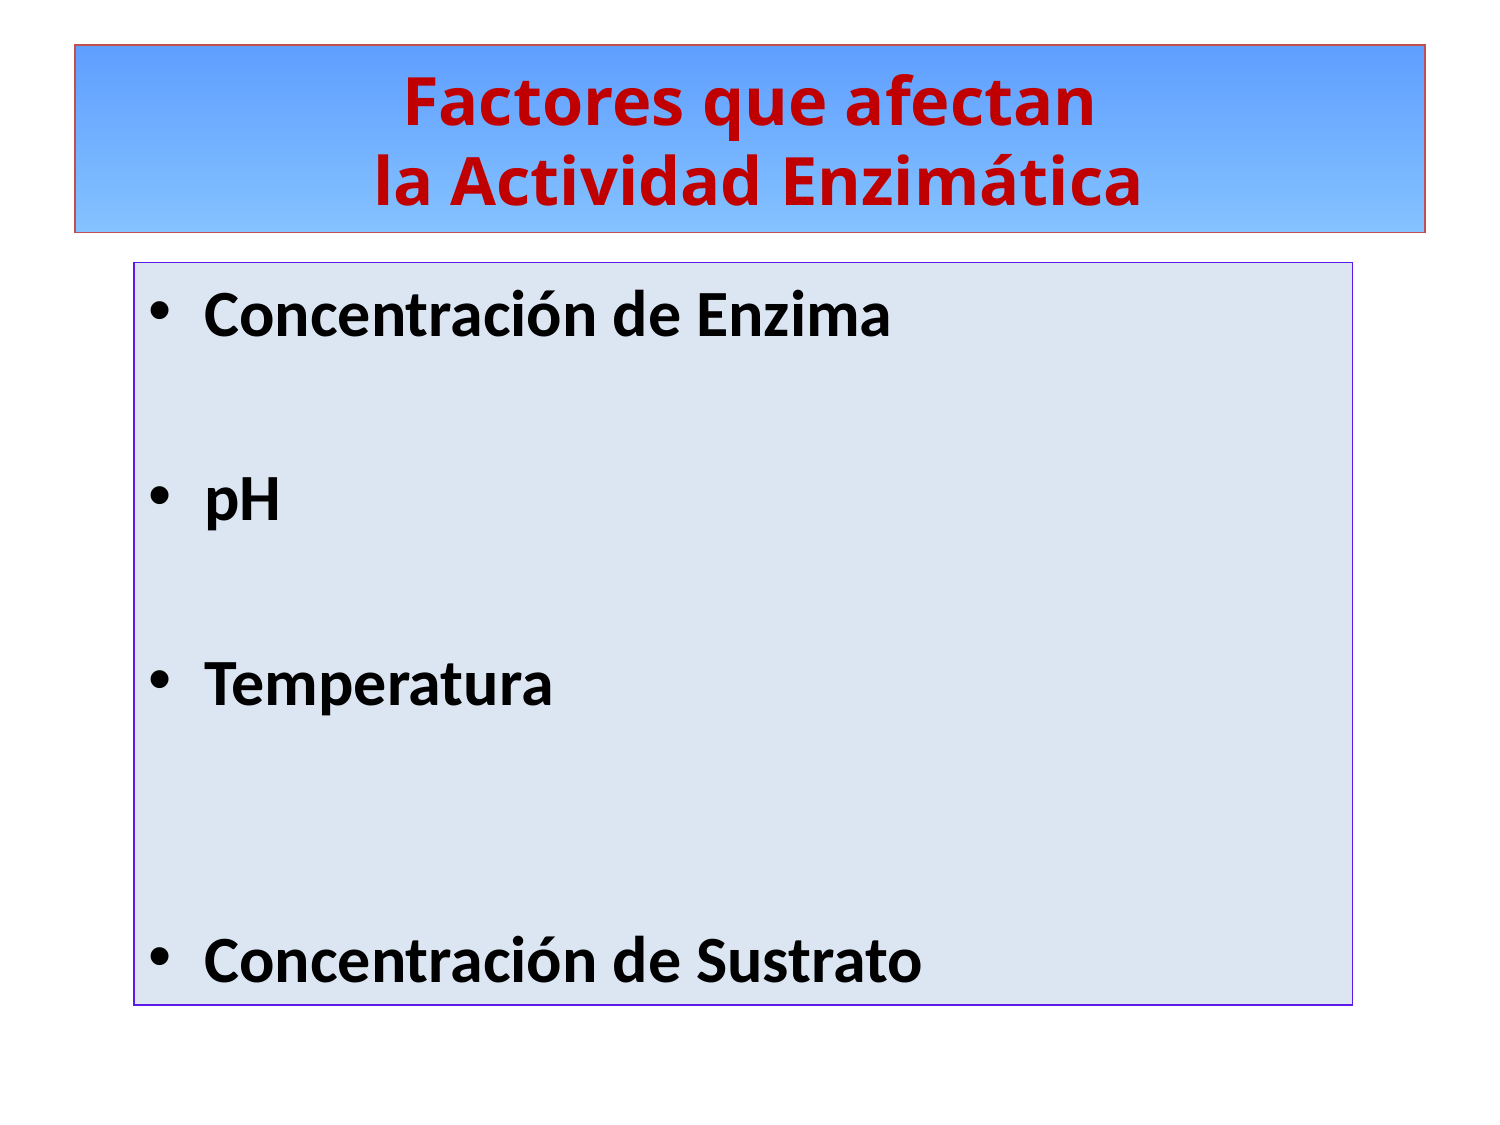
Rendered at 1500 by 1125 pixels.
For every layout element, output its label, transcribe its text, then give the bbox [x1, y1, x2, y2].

title Factores que afectan la Actividad Enzimática [74, 44, 1426, 233]
list Concentración de Enzima pH Temperatura Concentración de Sustrato [133, 262, 1353, 1006]
